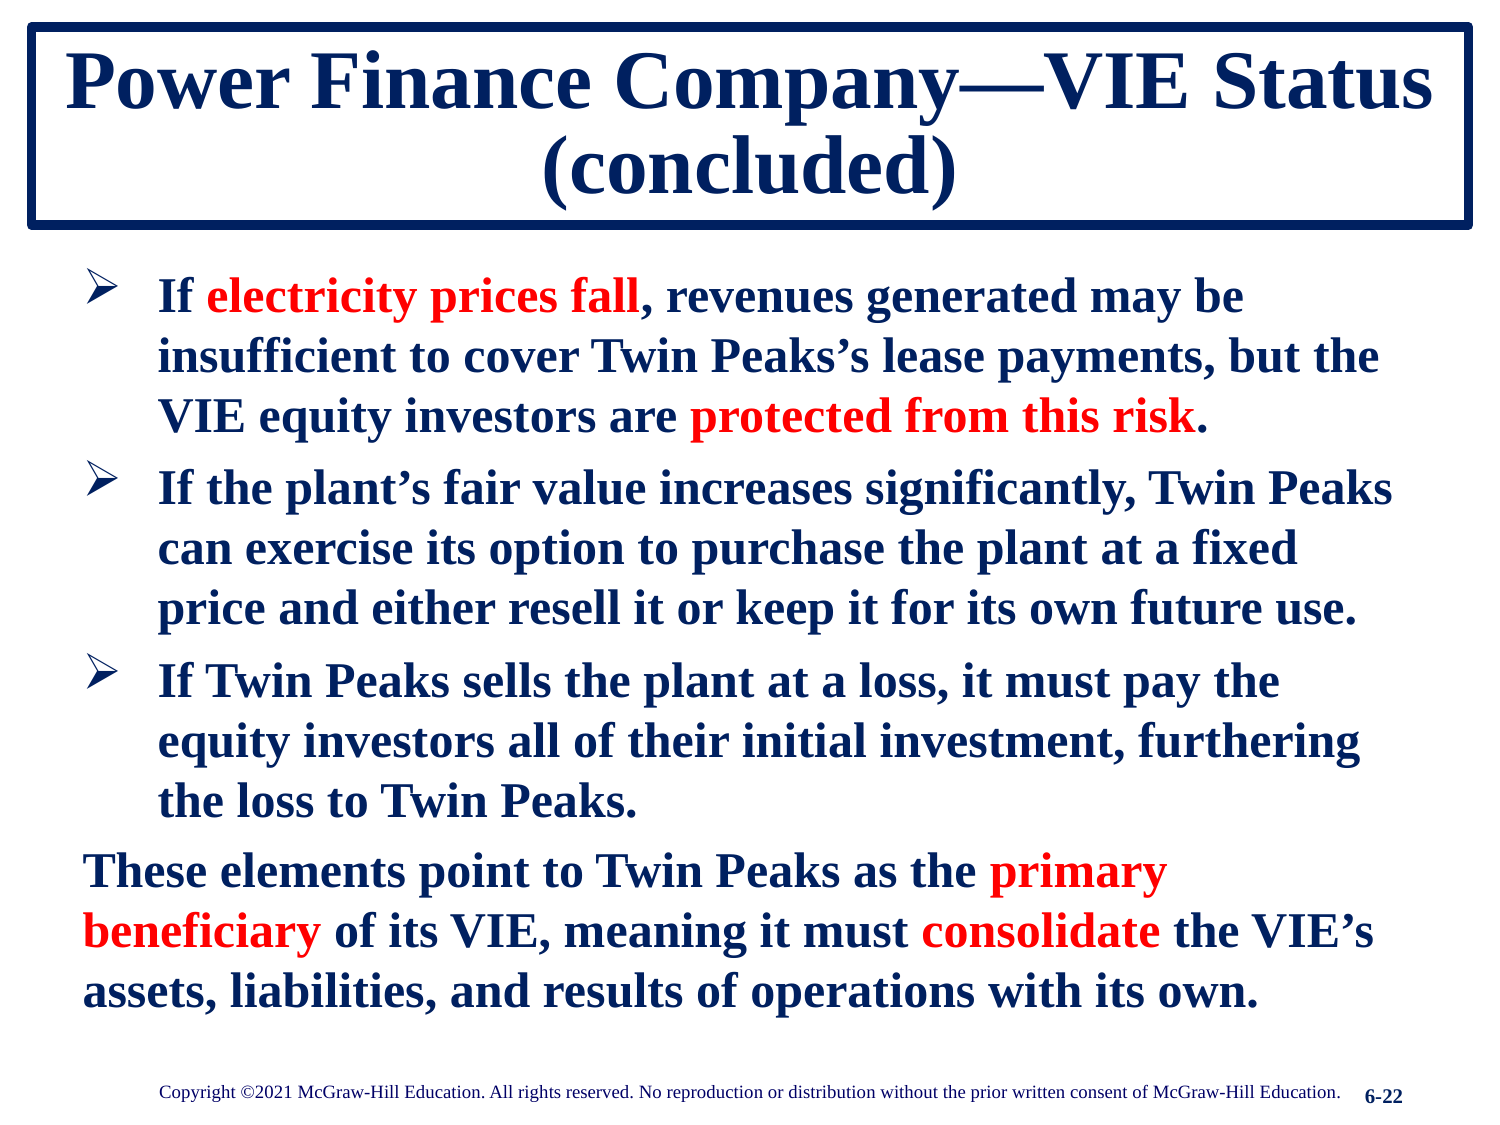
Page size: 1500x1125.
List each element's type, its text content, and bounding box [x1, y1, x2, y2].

slide_number 6-22 [1350, 1074, 1438, 1125]
list If electricity prices fall, revenues generated may be insufficient to cover Twin Peaks’s lease payments, but the VIE equity investors are protected from this risk. If the plant’s fair value increases significantly, Twin Peaks can exercise its option to purchase the plant at a fixed price and either resell it or keep it for its own future use. If Twin Peaks sells the plant at a loss, it must pay the equity investors all of their initial investment, furthering the loss to Twin Peaks. These elements point to Twin Peaks as the primary beneficiary of its VIE, meaning it must consolidate the VIE’s assets, liabilities, and results of operations with its own. [67, 254, 1433, 1065]
text_box Copyright ©2021 McGraw-Hill Education. All rights reserved. No reproduction or distribution without the prior written consent of McGraw-Hill Education. [76, 1072, 1424, 1110]
title Power Finance Company—VIE Status (concluded) [27, 22, 1473, 230]
